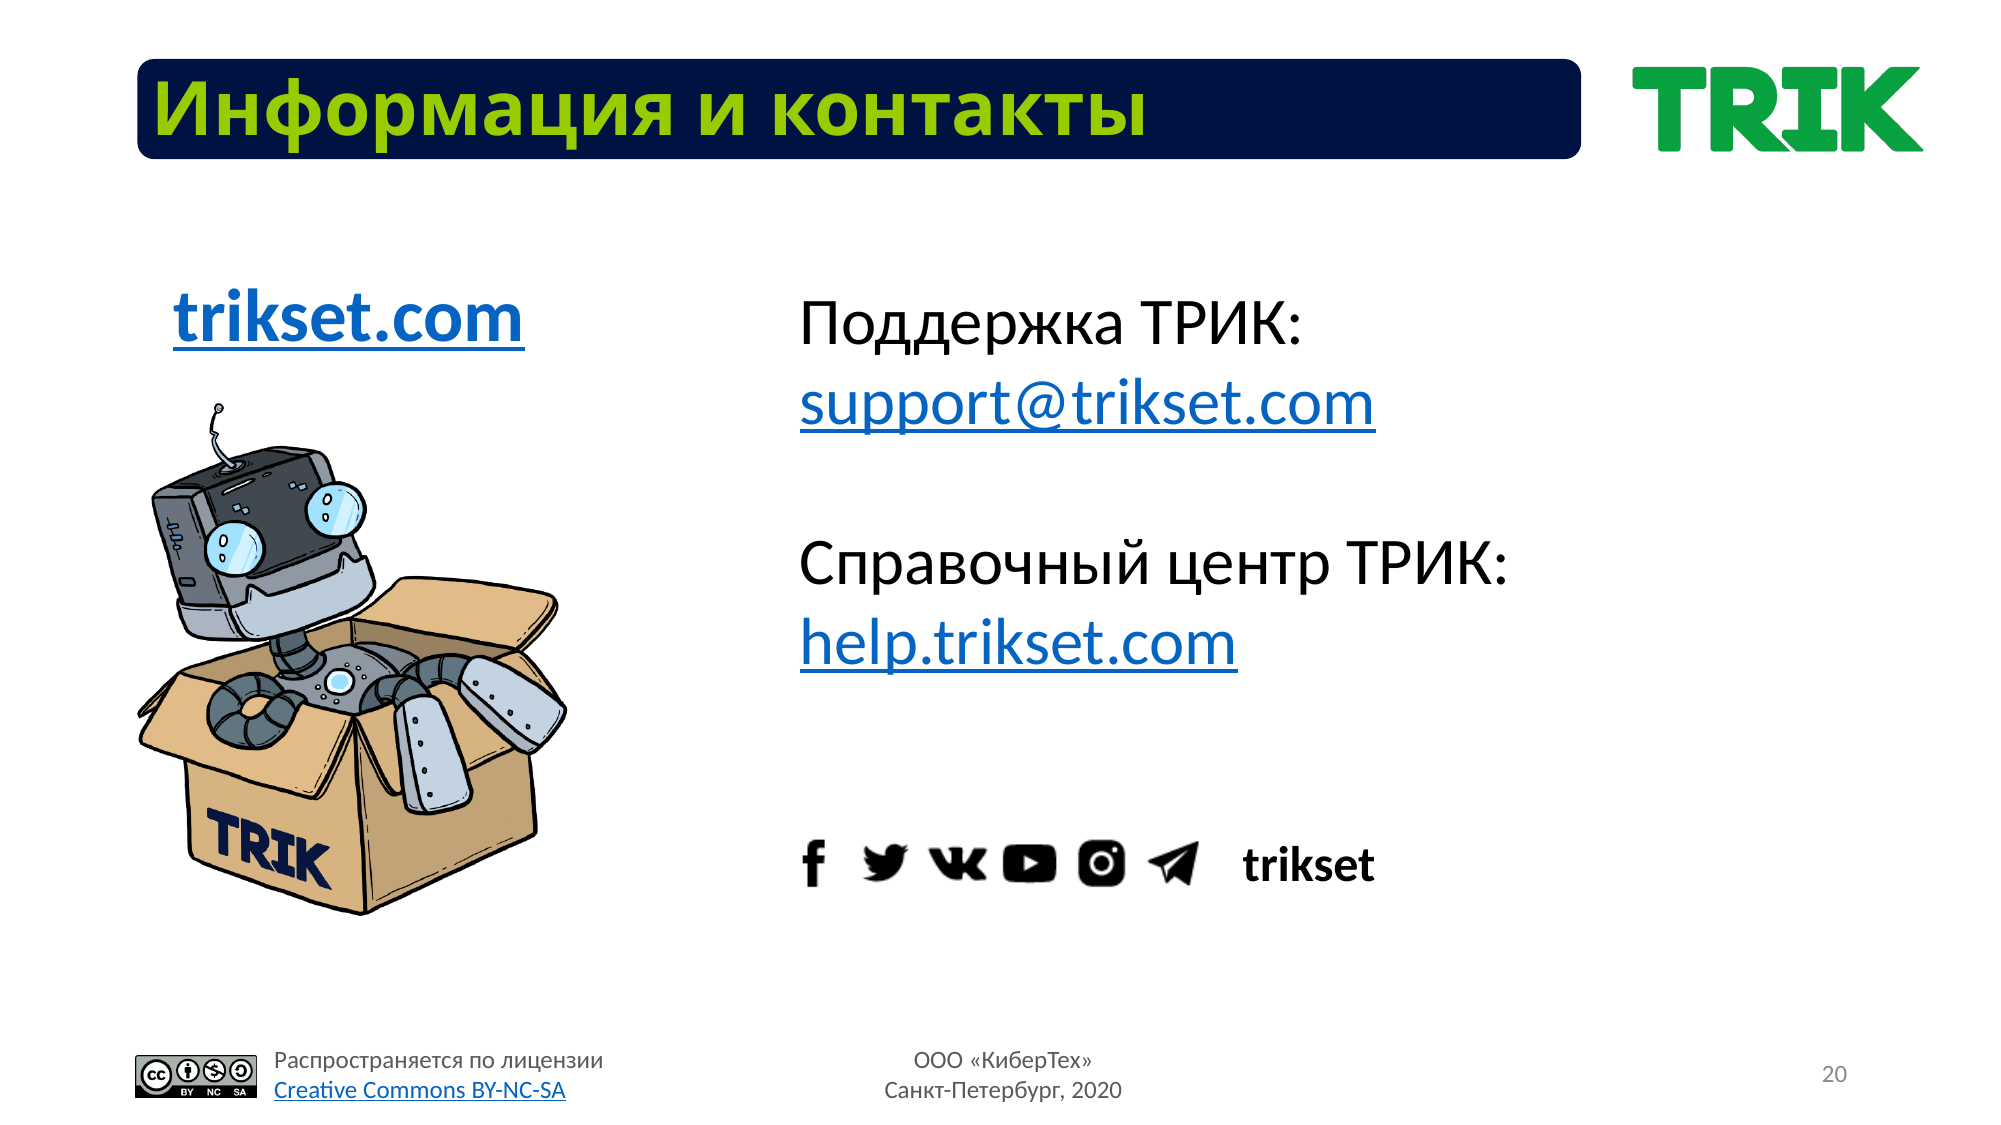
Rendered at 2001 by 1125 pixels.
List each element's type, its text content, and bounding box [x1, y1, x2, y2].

text_box 20 [1412, 1042, 1863, 1103]
picture [135, 1055, 257, 1098]
picture [61, 363, 651, 953]
picture [1631, 64, 1924, 154]
picture [789, 829, 1213, 895]
